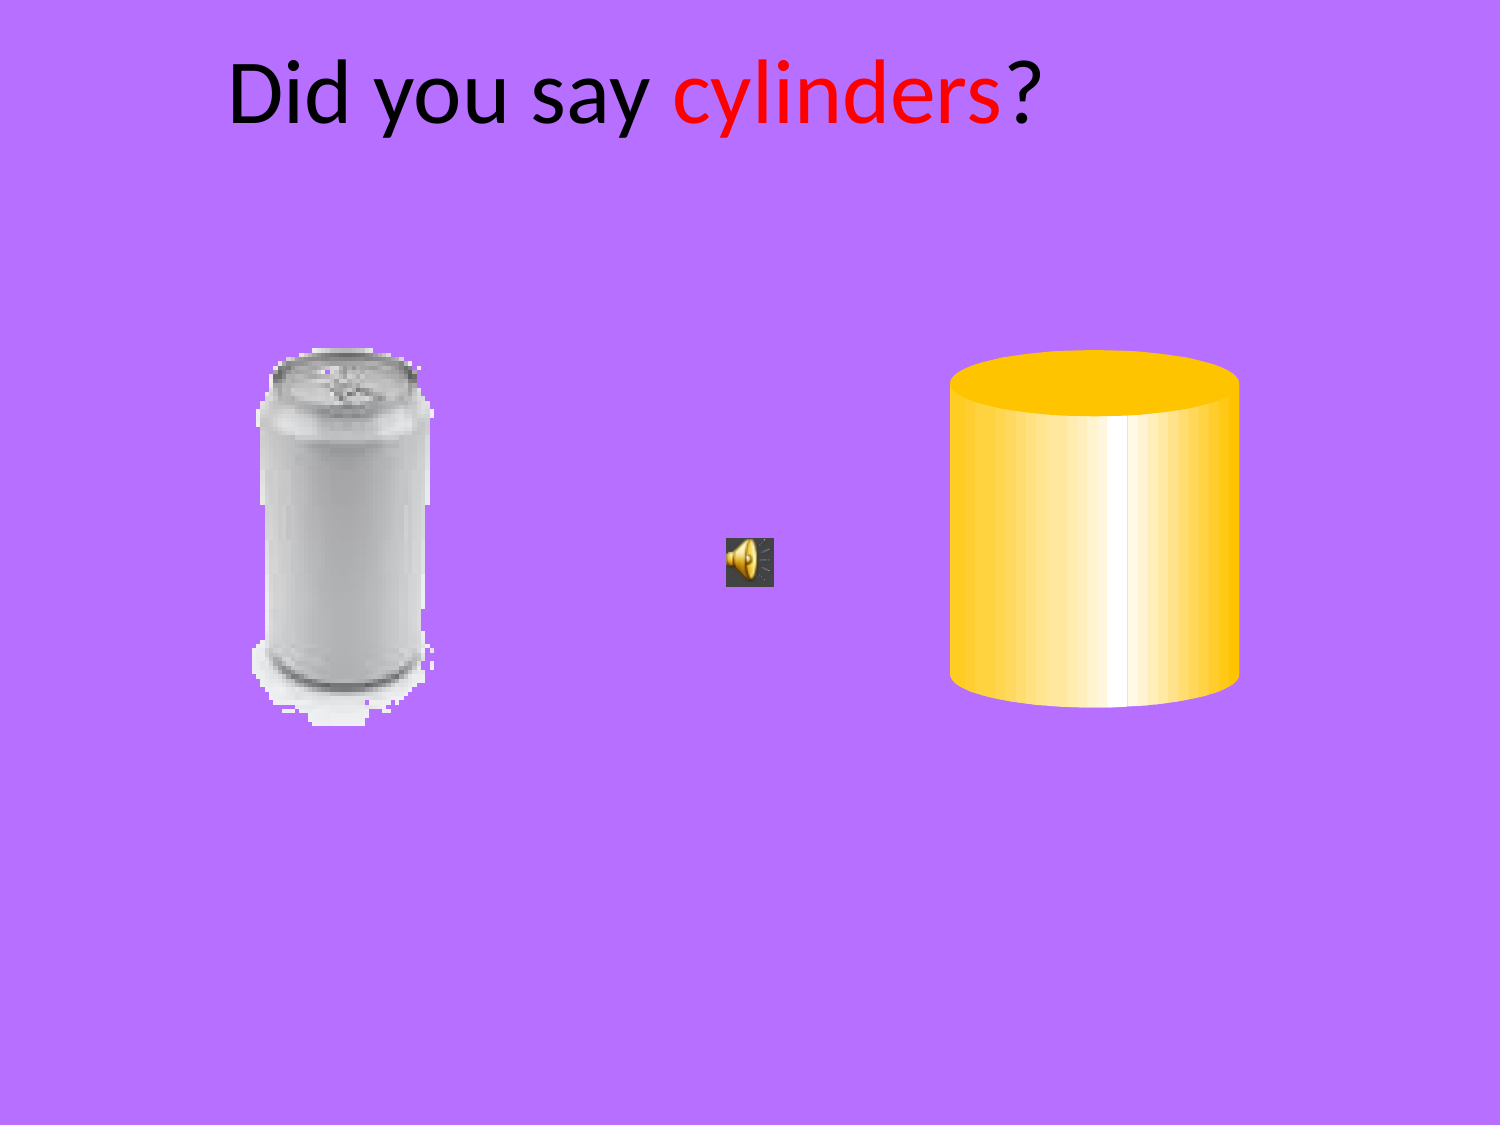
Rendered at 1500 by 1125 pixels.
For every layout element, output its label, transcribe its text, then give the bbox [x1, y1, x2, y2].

text_box Did you say cylinders? [212, 24, 1200, 150]
picture [724, 537, 776, 588]
picture [87, 262, 591, 766]
picture [949, 349, 1240, 708]
